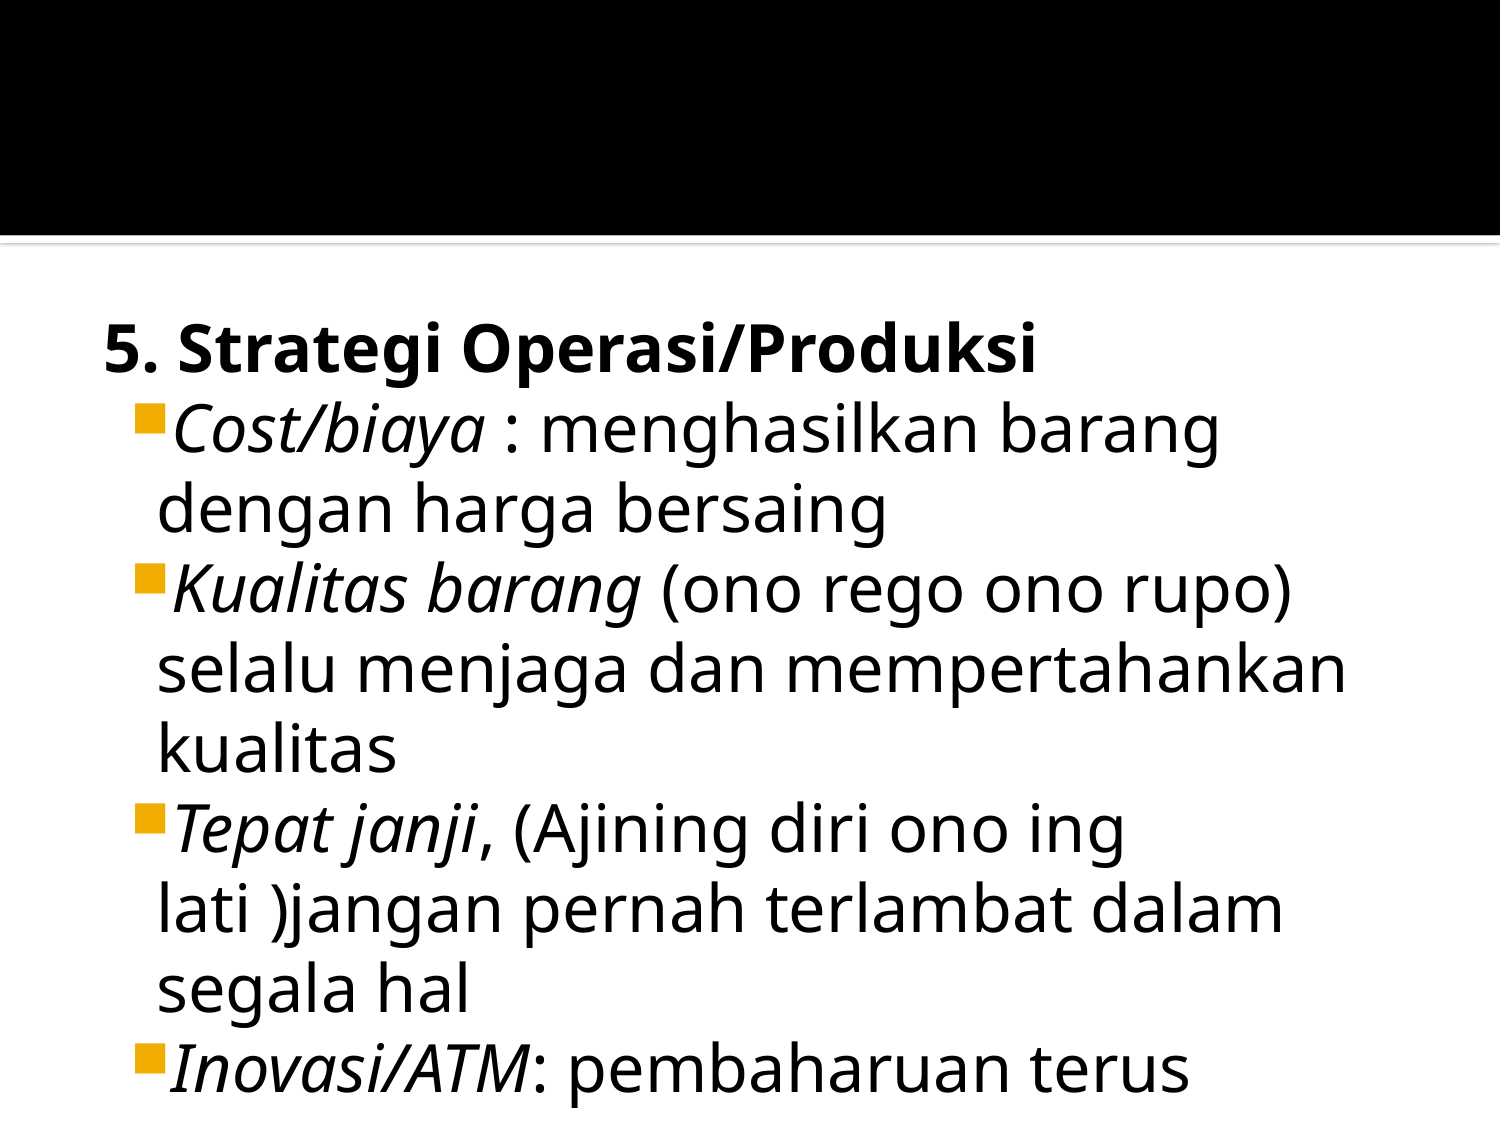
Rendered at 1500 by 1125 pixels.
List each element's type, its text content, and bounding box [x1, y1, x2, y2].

list 5. Strategi Operasi/Produksi Cost/biaya : menghasilkan barang dengan harga bersaing Kualitas barang (ono rego ono rupo) selalu menjaga dan mempertahankan kualitas Tepat janji, (Ajining diri ono ing lati )jangan pernah terlambat dalam segala hal Inovasi/ATM: pembaharuan terus menerus [75, 291, 1425, 1050]
